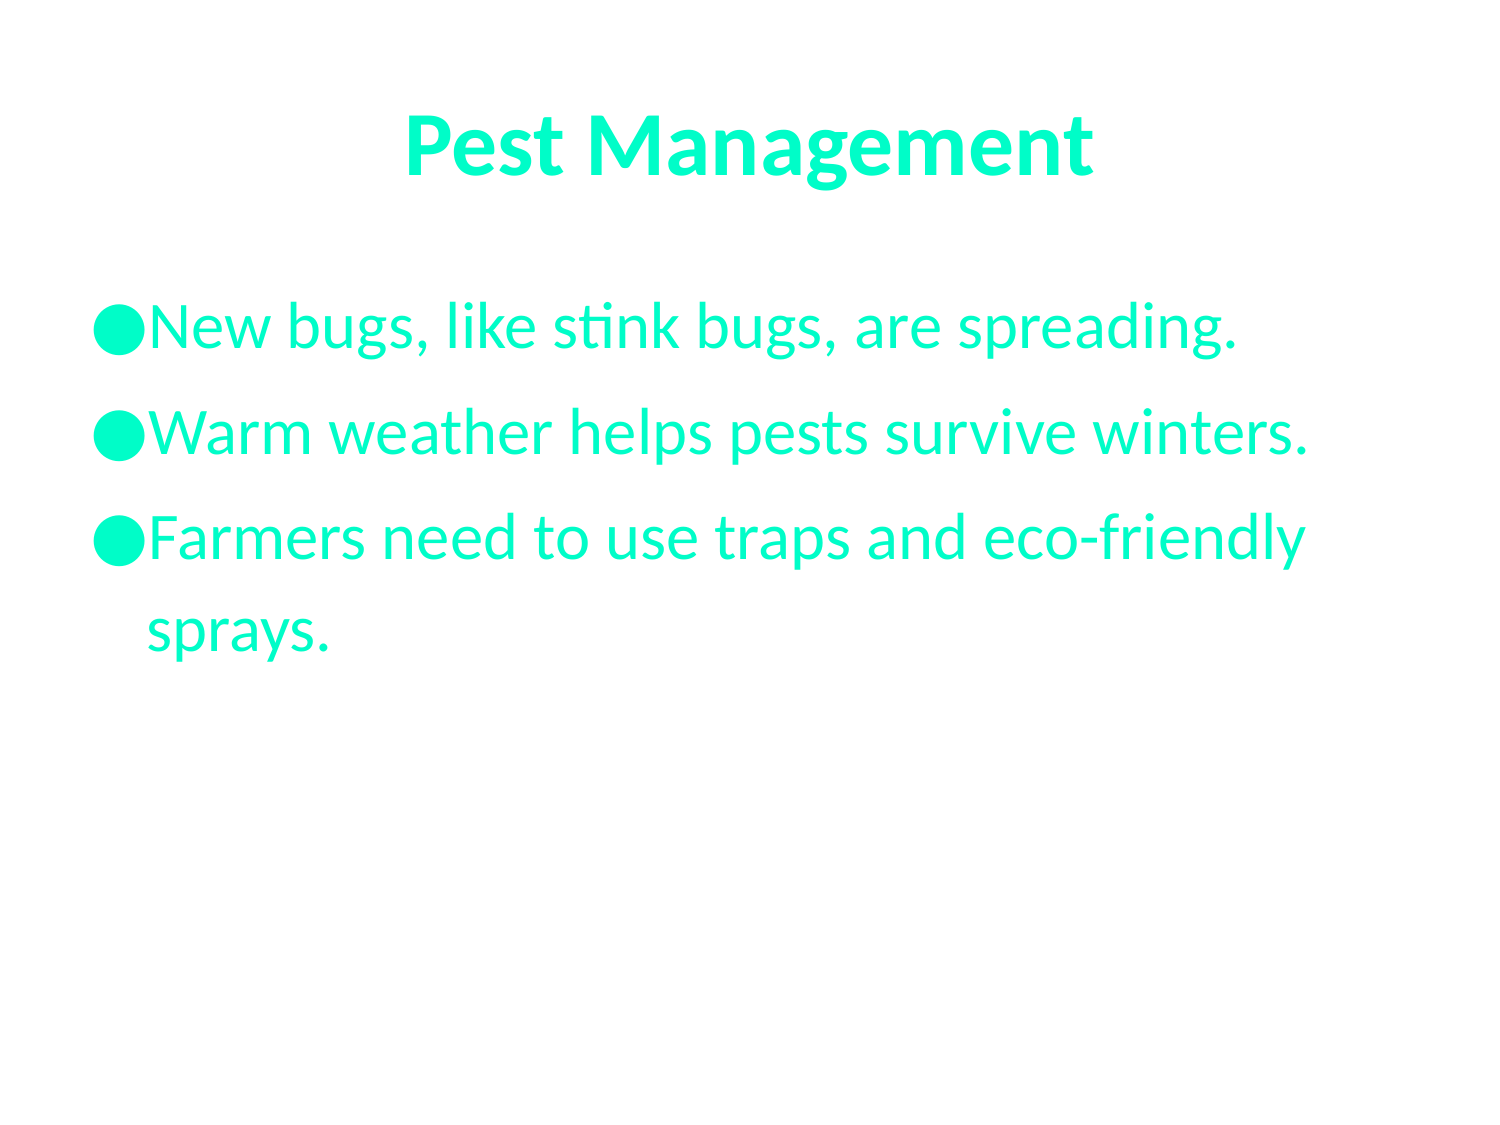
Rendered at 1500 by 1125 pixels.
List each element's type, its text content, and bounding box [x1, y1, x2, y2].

title Pest Management [75, 45, 1425, 233]
list New bugs, like stink bugs, are spreading. Warm weather helps pests survive winters. Farmers need to use traps and eco-friendly sprays. [75, 262, 1425, 1005]
